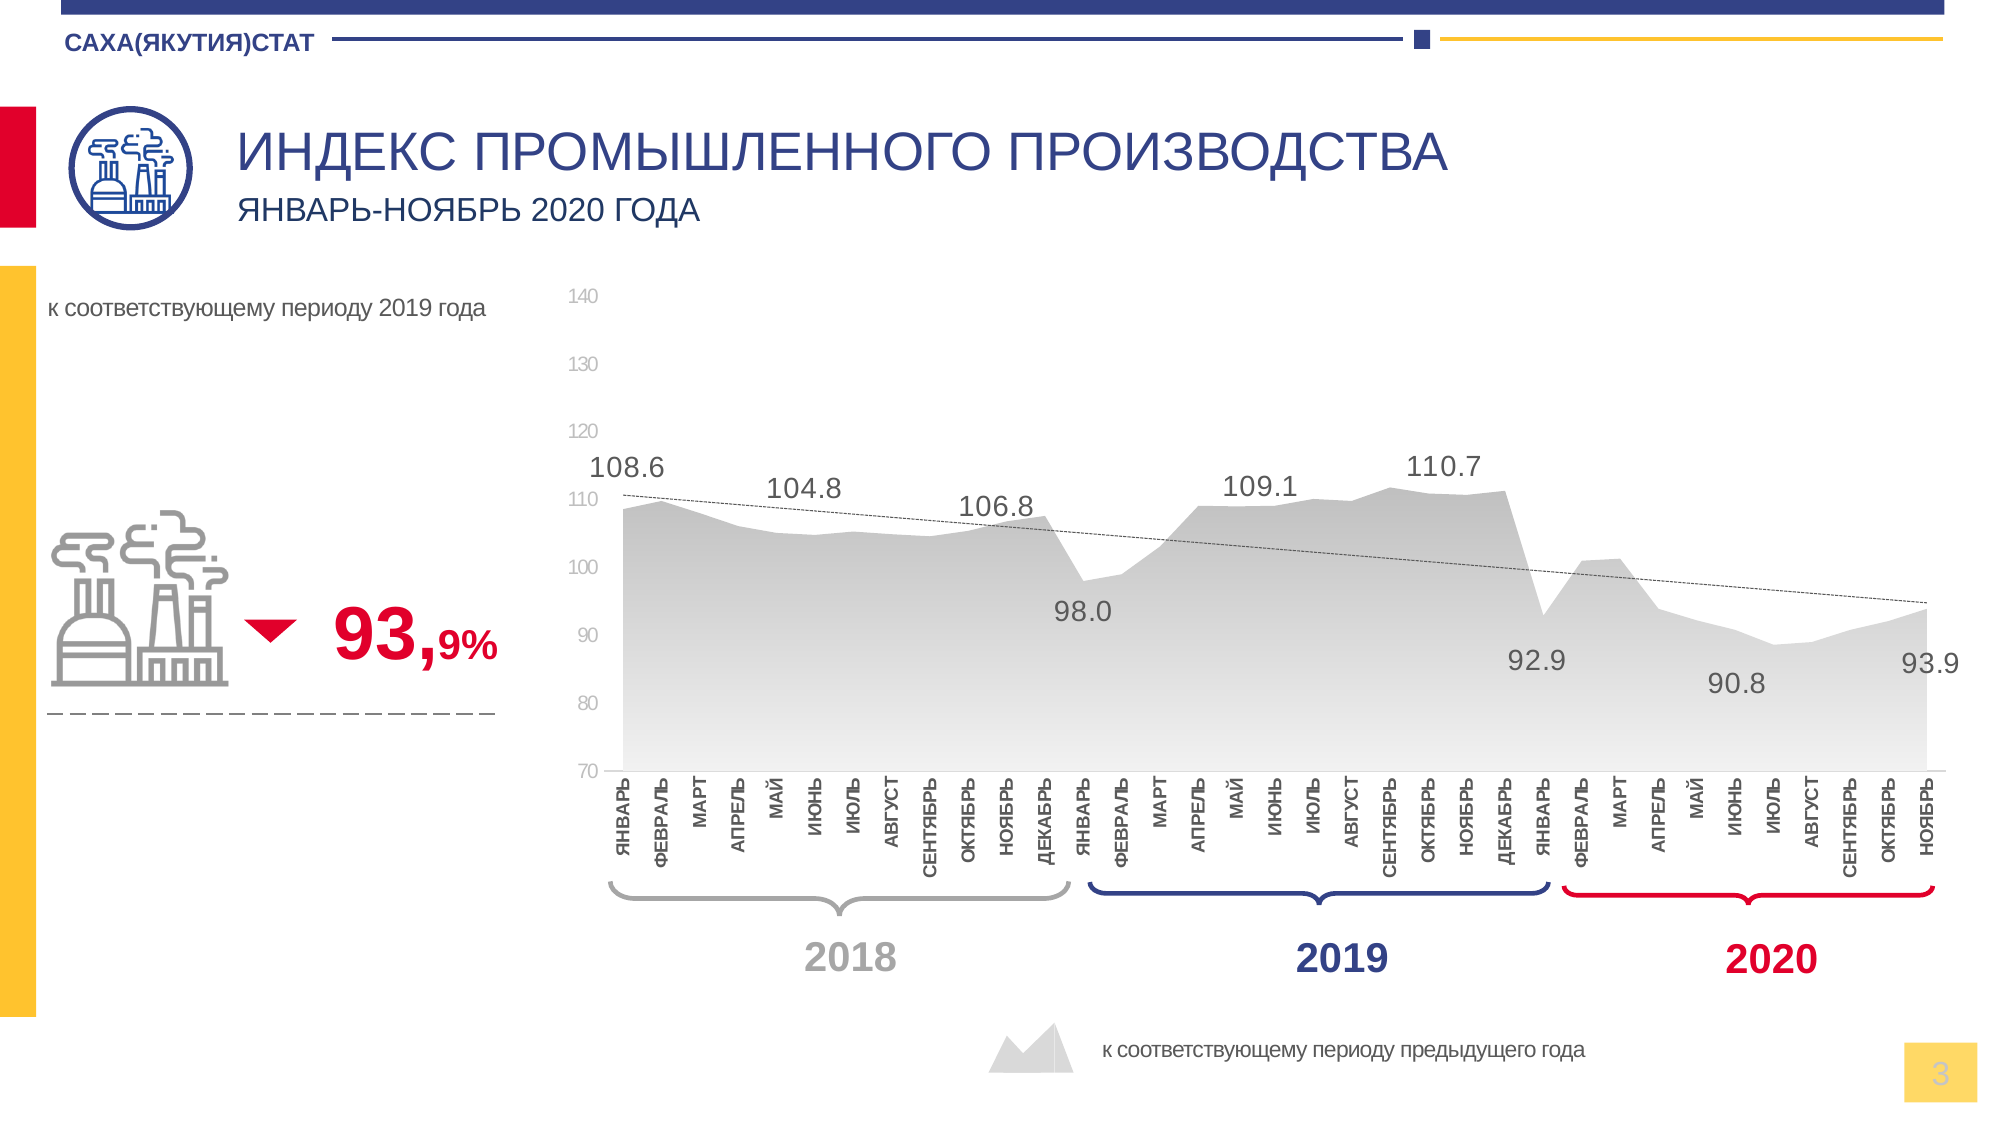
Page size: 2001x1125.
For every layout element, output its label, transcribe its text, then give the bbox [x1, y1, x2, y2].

text_box ЯНВАРЬ-НОЯБРЬ 2020 ГОДА [221, 180, 1327, 228]
text_box к соответствующему периоду 2019 года [32, 284, 502, 330]
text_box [988, 1022, 1074, 1073]
text_box 2018 [771, 922, 930, 988]
text_box 2020 [1693, 924, 1851, 989]
text_box 93,9% [318, 577, 513, 683]
text_box [241, 618, 300, 645]
text_box САХА(ЯКУТИЯ)СТАТ [47, 17, 332, 65]
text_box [71, 109, 190, 228]
picture [48, 507, 231, 689]
text_box 2019 [1263, 923, 1422, 988]
slide_number 3 [1904, 1042, 1978, 1103]
chart [536, 264, 2000, 911]
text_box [330, 29, 1943, 127]
list ИНДЕКС ПРОМЫШЛЕННОГО ПРОИЗВОДСТВА [221, 109, 1629, 198]
text_box к соответствующему периоду предыдущего года [1087, 1032, 1633, 1070]
